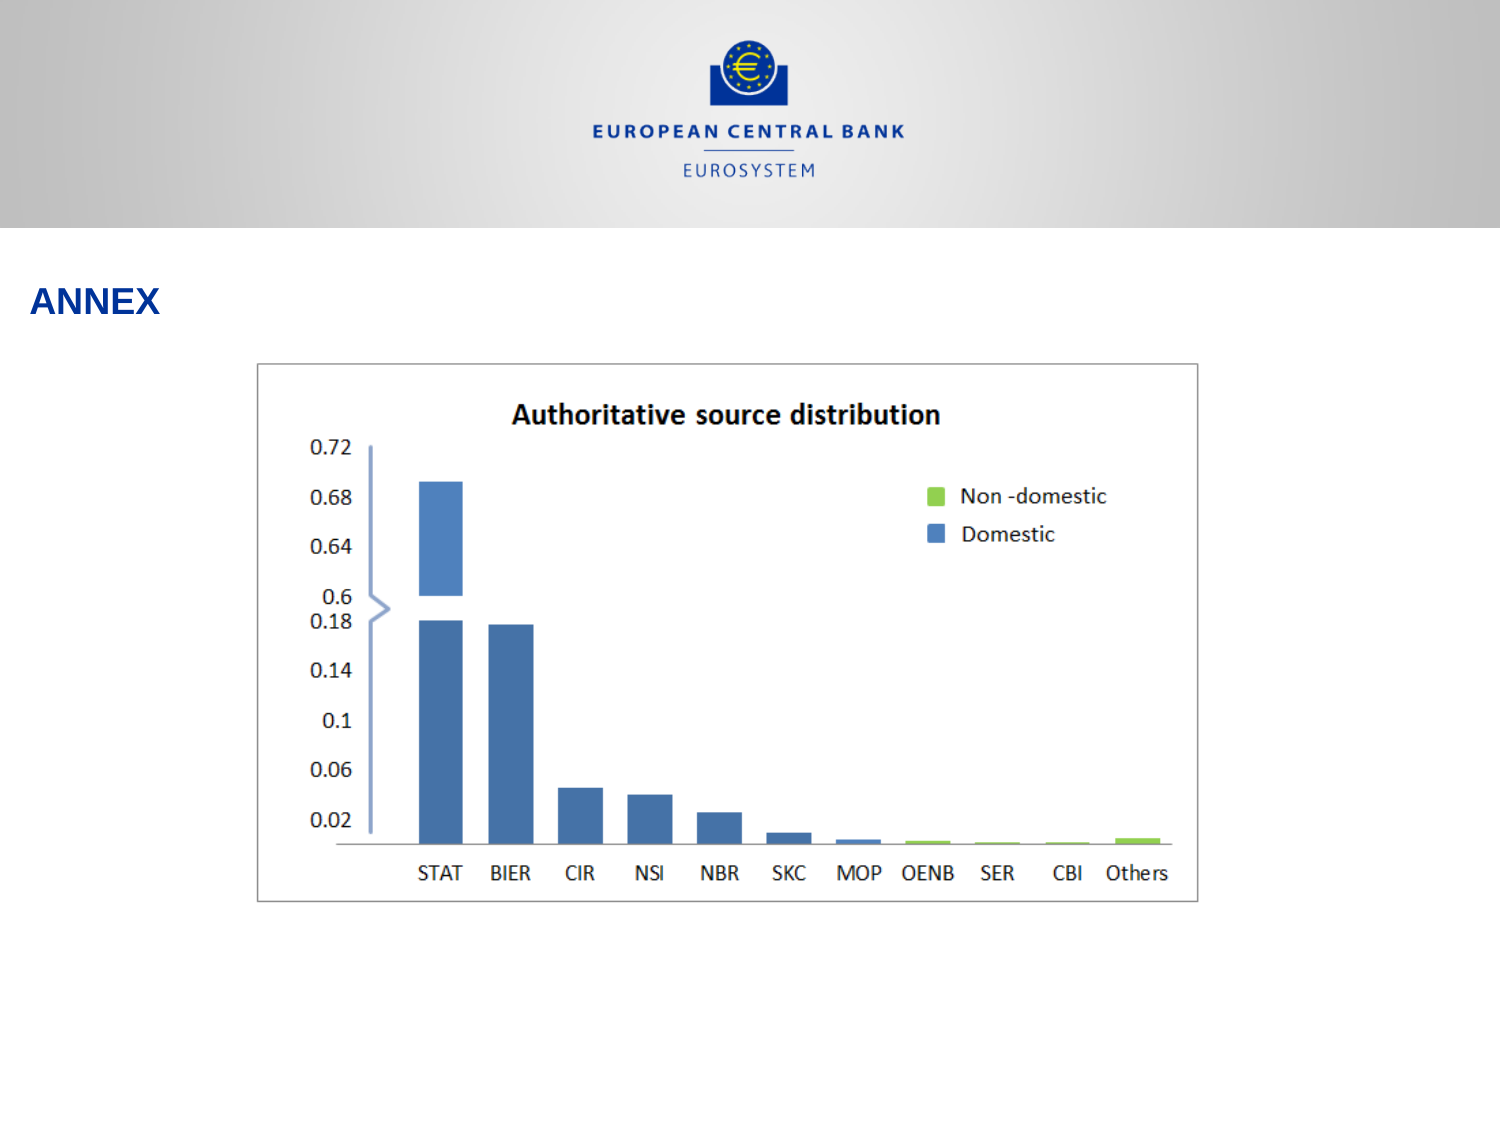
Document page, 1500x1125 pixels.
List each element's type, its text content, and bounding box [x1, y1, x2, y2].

picture [0, 0, 1500, 228]
text_box ANNEX [29, 255, 550, 322]
picture [253, 357, 1205, 906]
